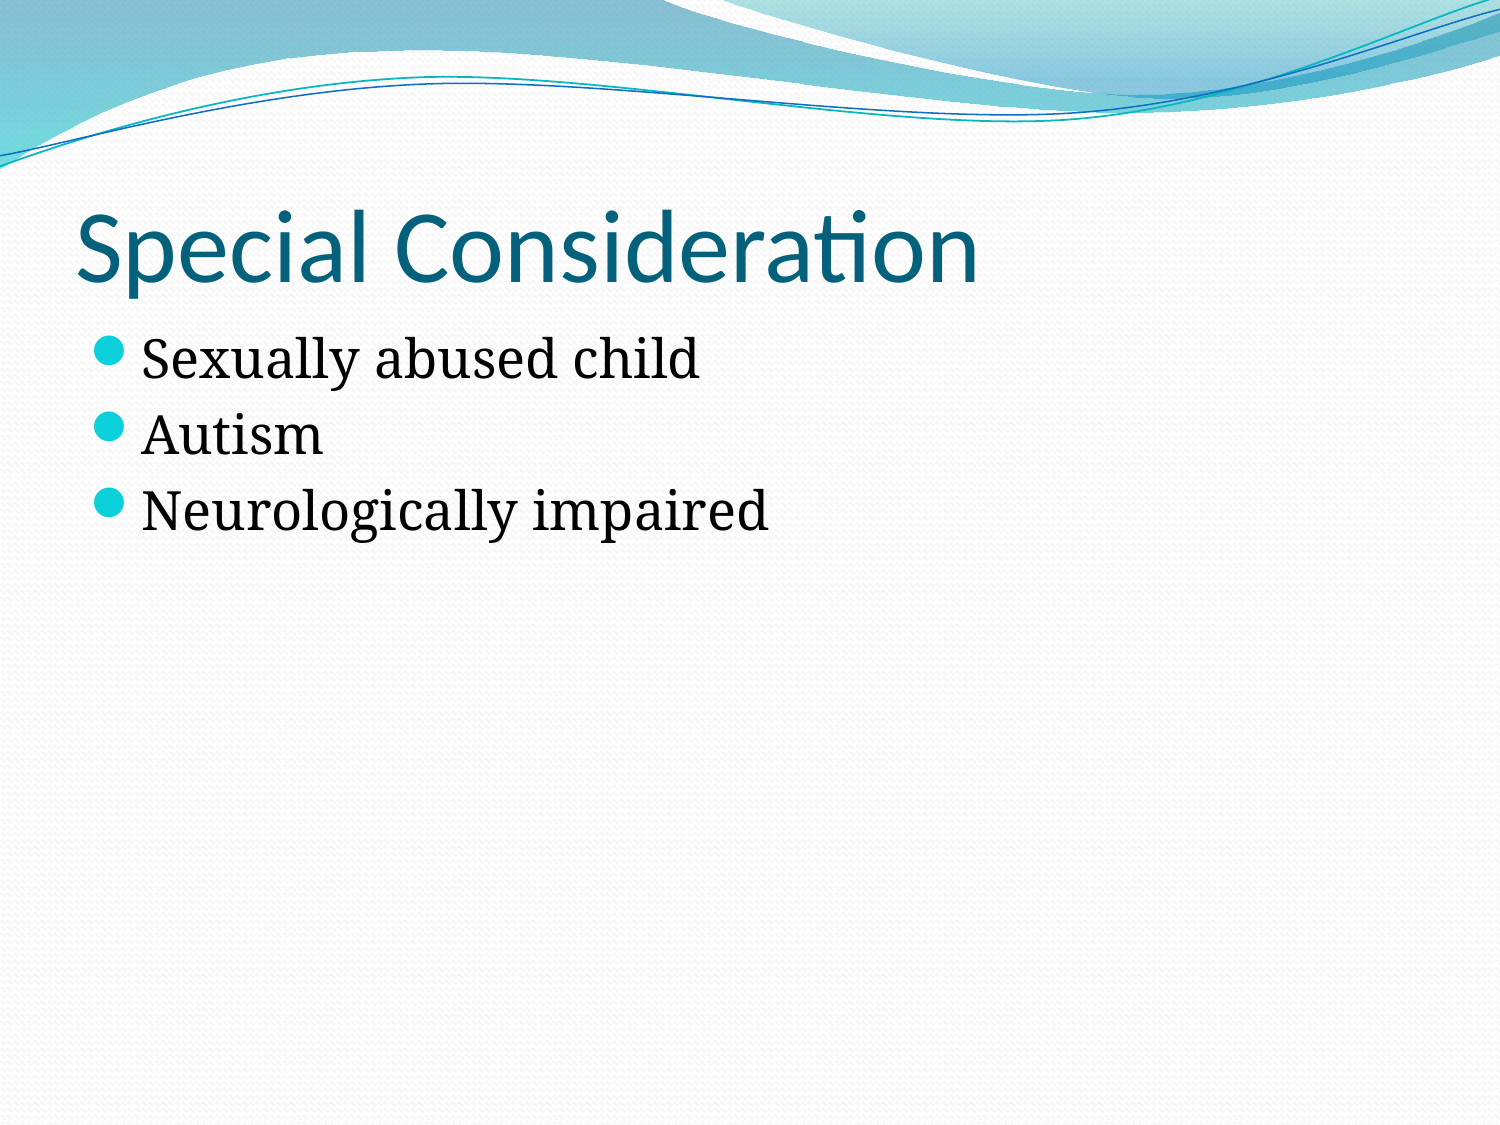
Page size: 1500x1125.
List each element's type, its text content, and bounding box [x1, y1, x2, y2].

title Special Consideration [75, 115, 1425, 303]
list Sexually abused child Autism Neurologically impaired [75, 317, 1425, 1038]
